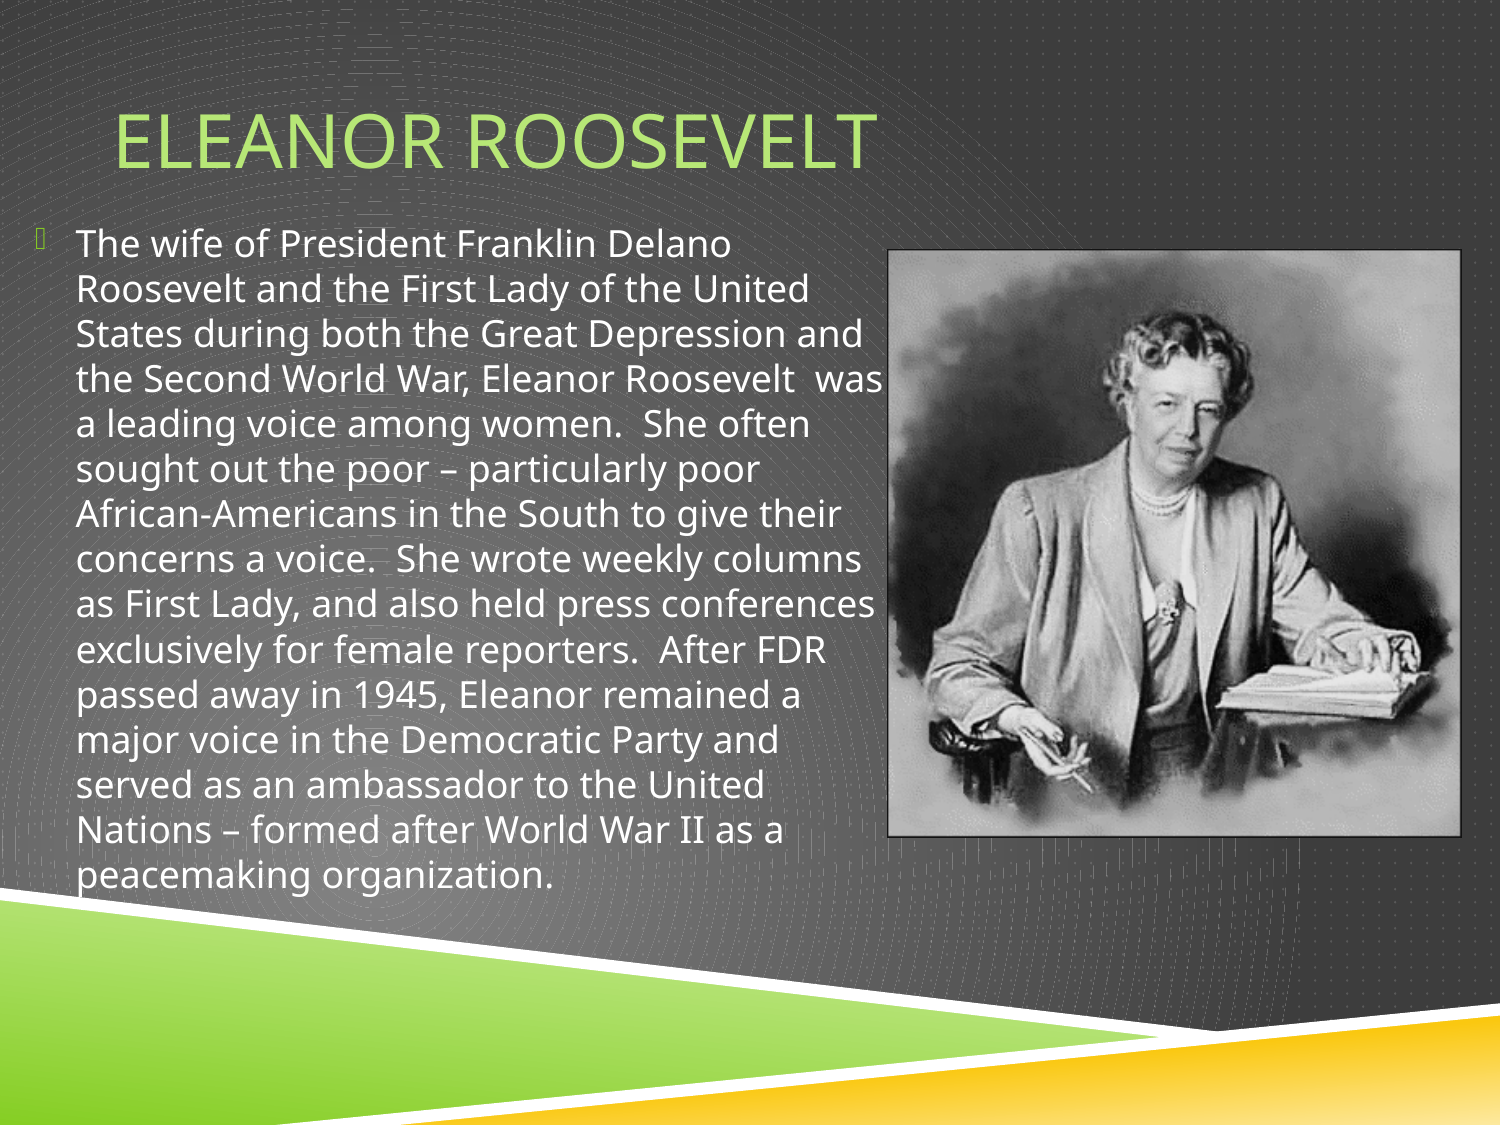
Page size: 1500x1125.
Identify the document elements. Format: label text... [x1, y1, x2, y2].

list The wife of President Franklin Delano Roosevelt and the First Lady of the United States during both the Great Depression and the Second World War, Eleanor Roosevelt was a leading voice among women. She often sought out the poor – particularly poor African-Americans in the South to give their concerns a voice. She wrote weekly columns as First Lady, and also held press conferences exclusively for female reporters. After FDR passed away in 1945, Eleanor remained a major voice in the Democratic Party and served as an ambassador to the United Nations – formed after World War II as a peacemaking organization. [24, 212, 888, 913]
title Eleanor Roosevelt [112, 45, 1388, 233]
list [887, 249, 1463, 838]
